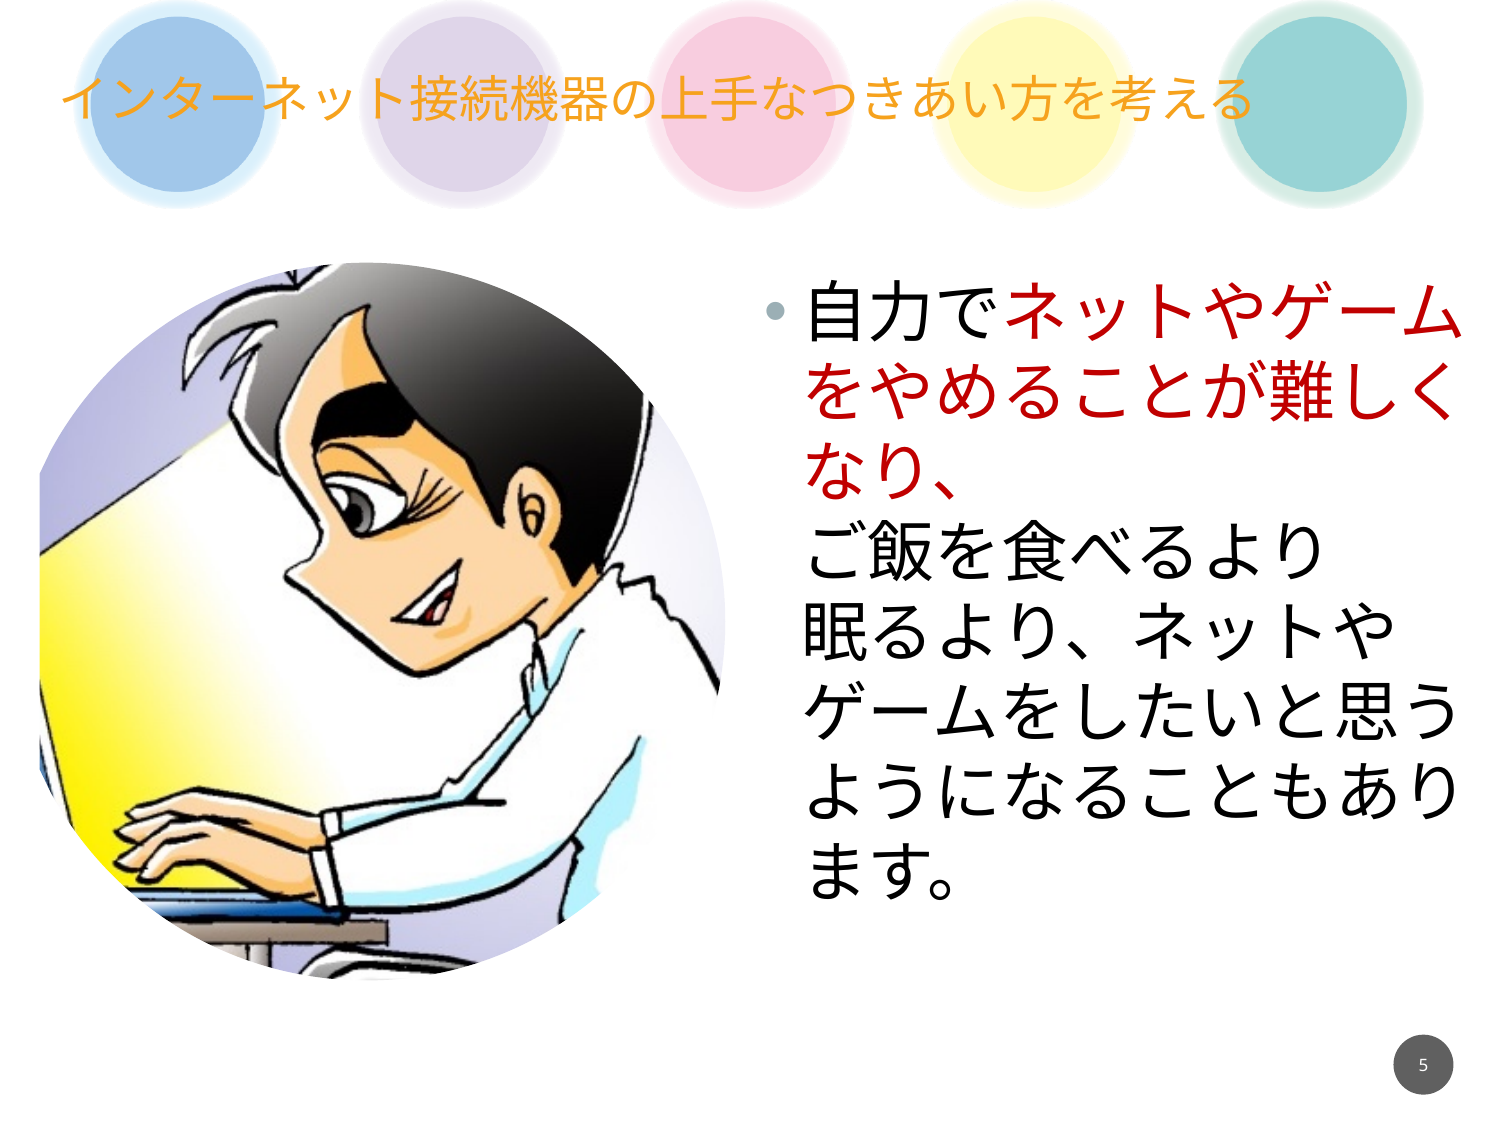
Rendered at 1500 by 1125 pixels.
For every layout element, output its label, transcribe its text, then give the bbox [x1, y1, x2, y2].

list 自力でネットやゲームをやめることが難しくなり、 ご飯を食べるより 眠るより、ネットやゲームをしたいと思うようになることもあります。 [748, 225, 1500, 956]
picture [73, 0, 1424, 209]
slide_number 5 [1393, 1034, 1454, 1095]
picture [39, 262, 726, 981]
